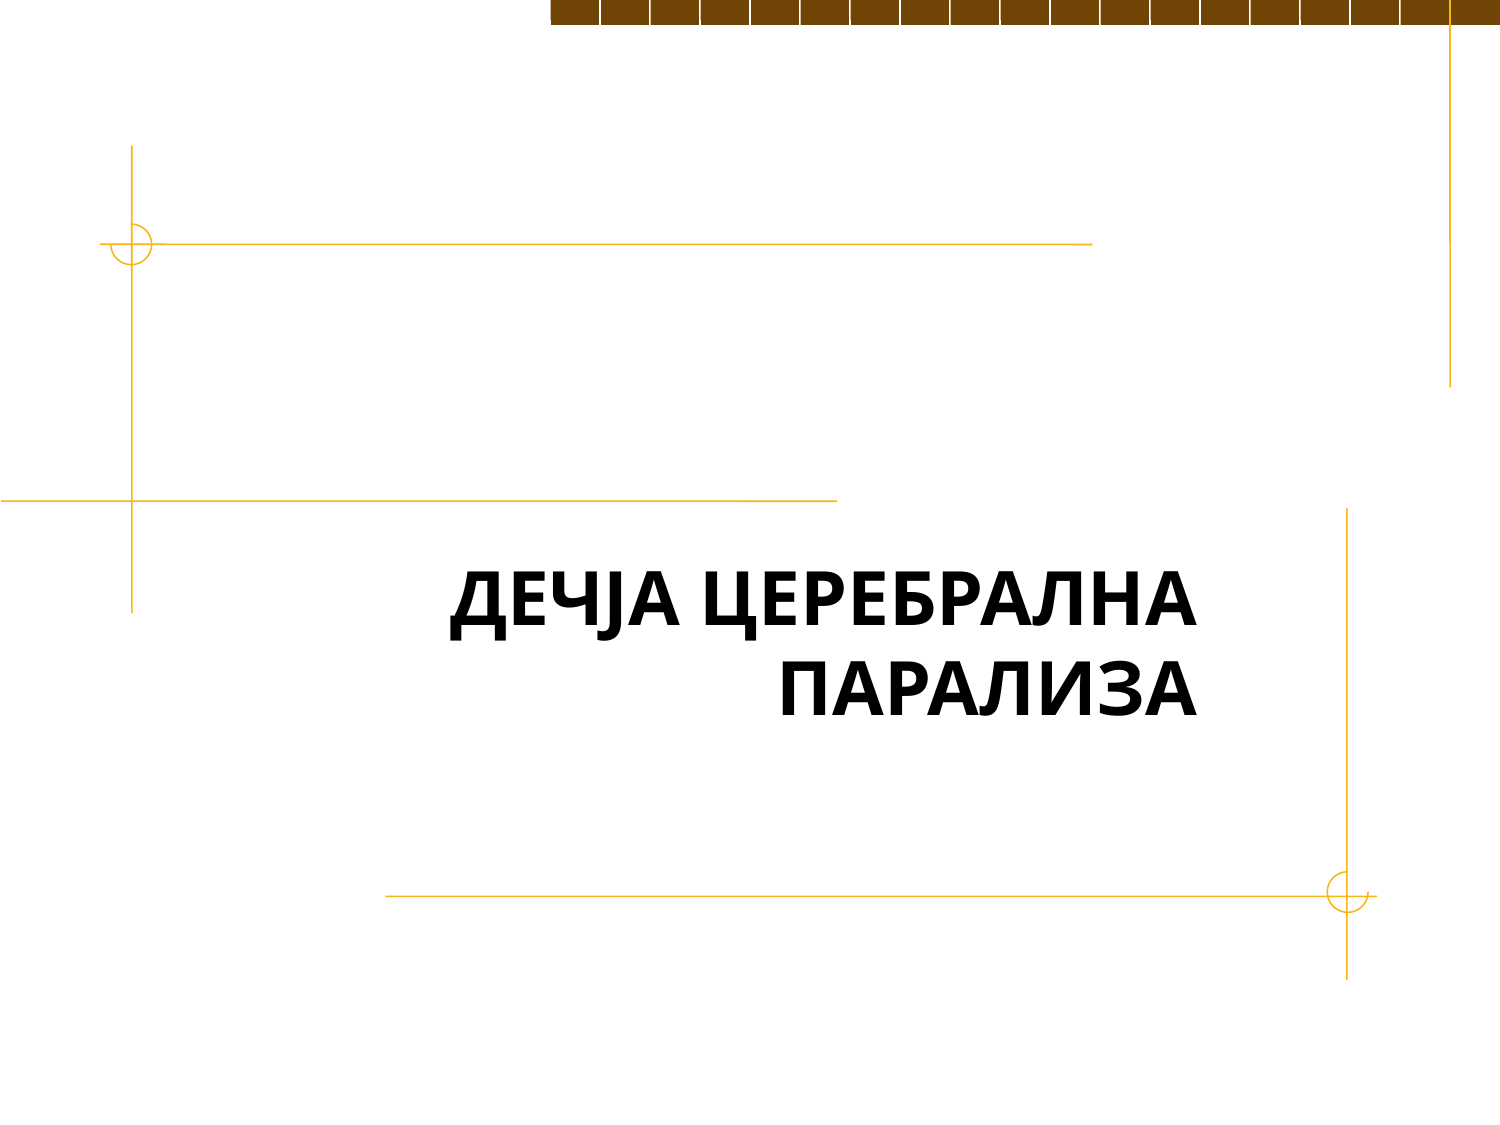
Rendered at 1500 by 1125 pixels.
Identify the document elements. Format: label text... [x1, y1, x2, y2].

subtitle ДЕЧЈА ЦЕРЕБРАЛНА ПАРАЛИЗА [162, 542, 1213, 831]
